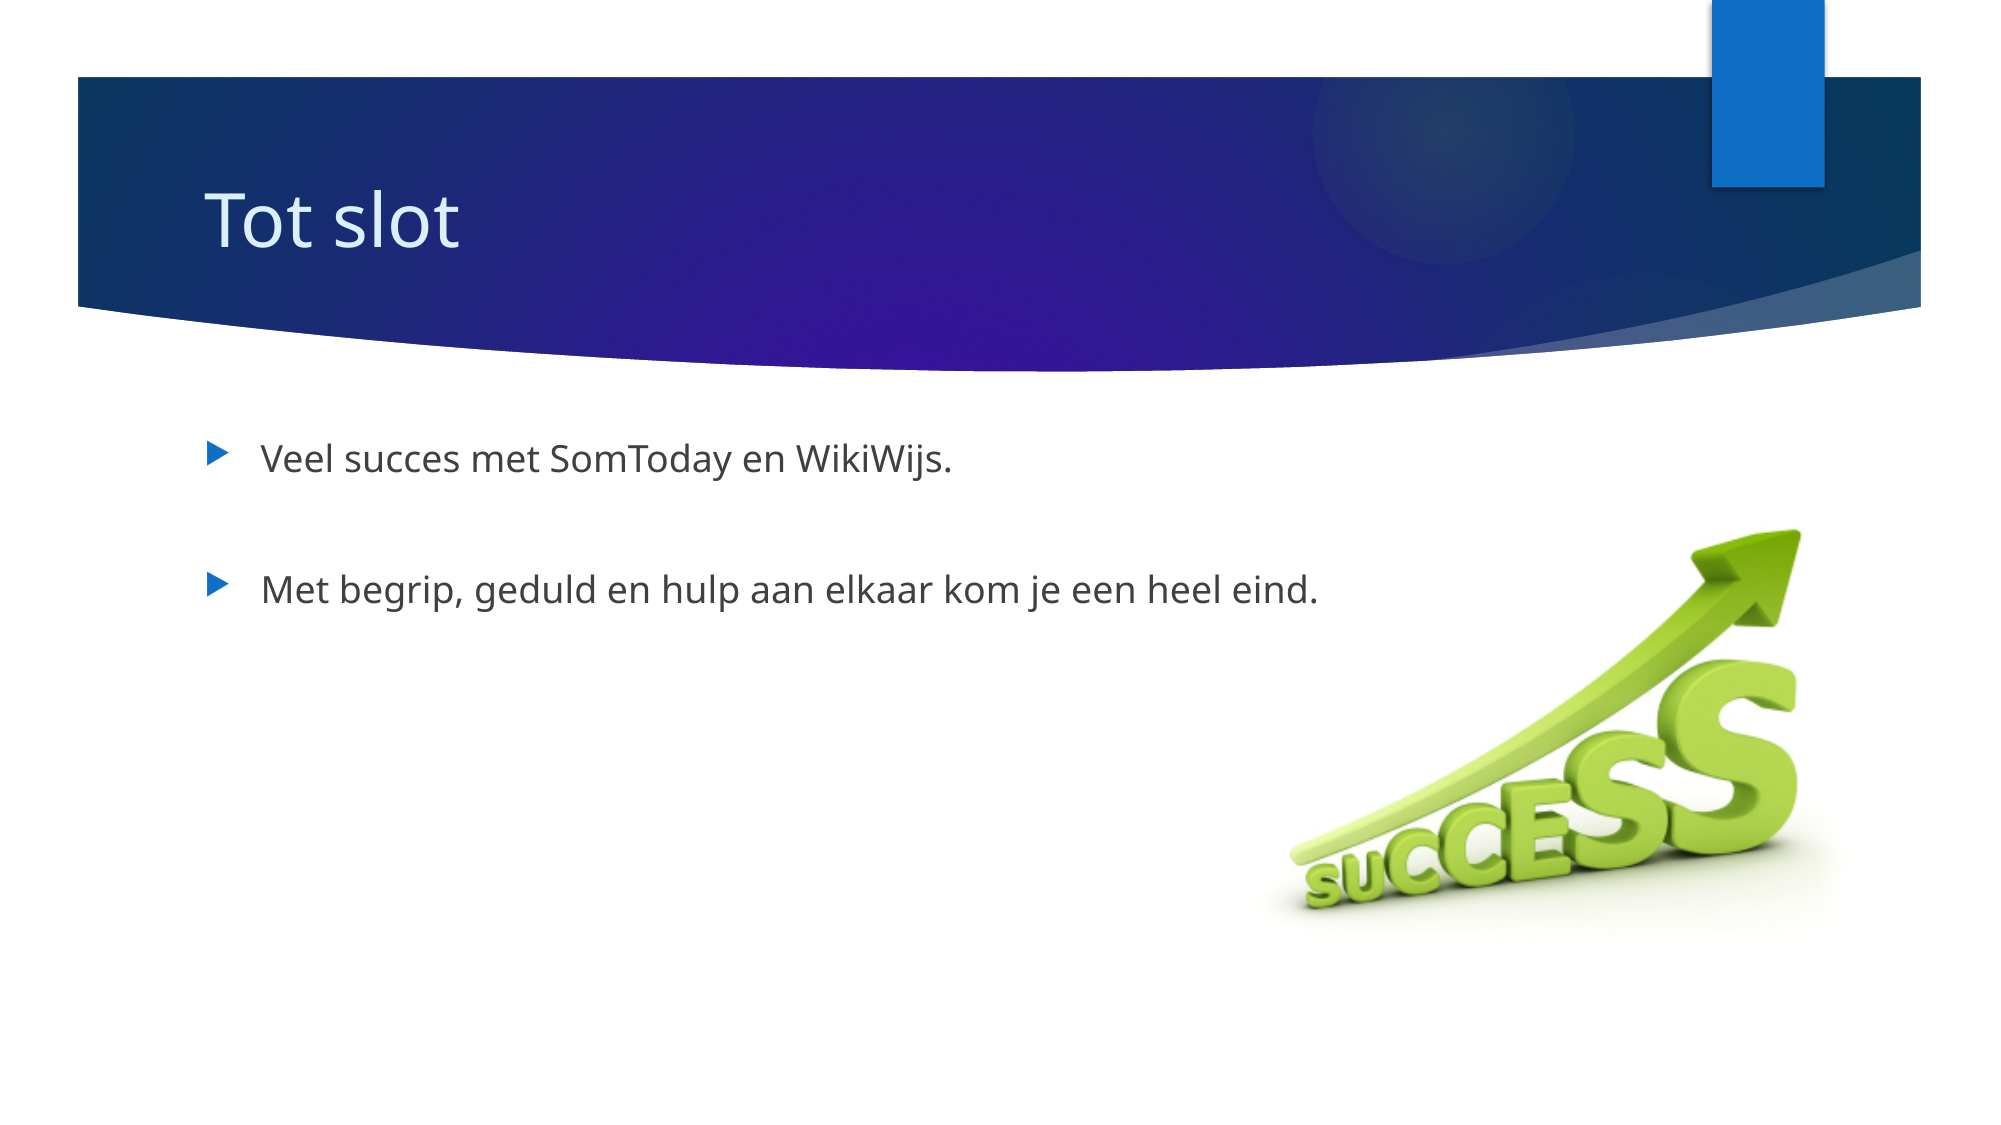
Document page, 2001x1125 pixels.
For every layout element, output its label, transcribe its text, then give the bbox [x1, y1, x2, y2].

title Tot slot [189, 159, 1627, 276]
list Veel succes met SomToday en WikiWijs. Met begrip, geduld en hulp aan elkaar kom je een heel eind. [189, 427, 1638, 988]
picture [1177, 465, 1874, 988]
